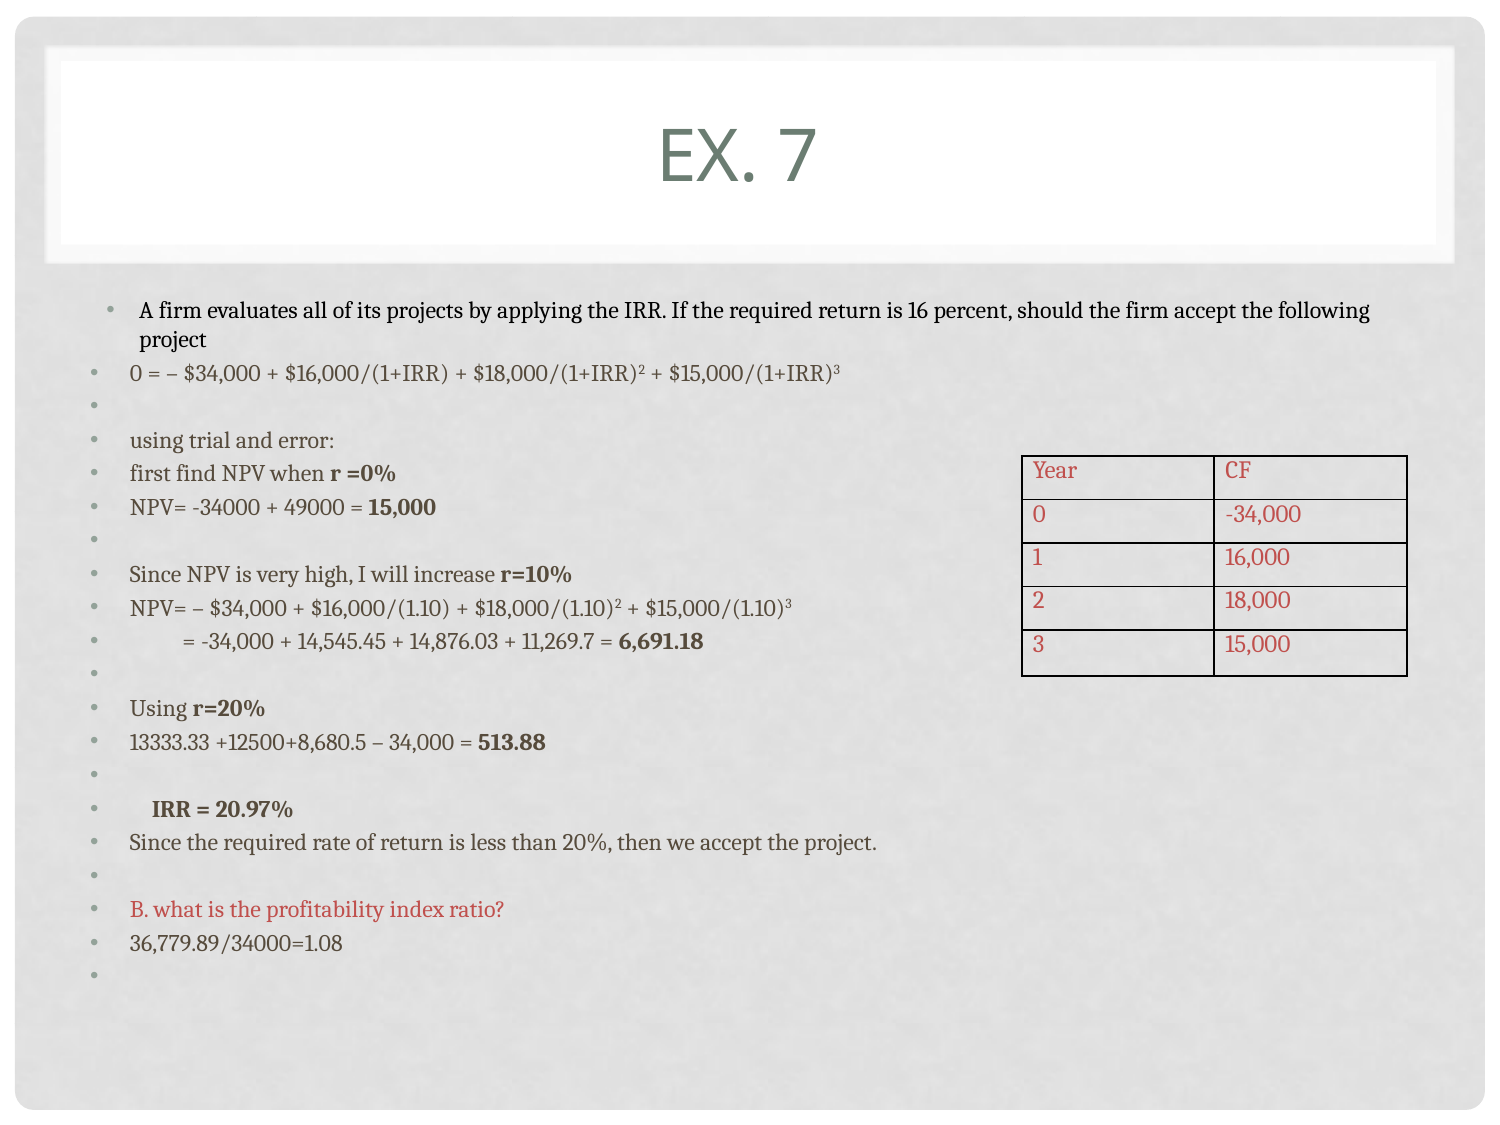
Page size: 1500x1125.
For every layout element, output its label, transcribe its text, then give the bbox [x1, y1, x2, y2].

table_header CF [1215, 457, 1406, 499]
table_cell -34,000 [1215, 500, 1406, 542]
table_cell 16,000 [1215, 544, 1406, 586]
table_cell 18,000 [1215, 587, 1406, 629]
table_cell 3 [1023, 631, 1213, 675]
table_header Year [1023, 457, 1213, 499]
table_cell 15,000 [1215, 631, 1406, 675]
list A firm evaluates all of its projects by applying the IRR. If the required return is 16 percent, should the firm accept the following project 0 = – $34,000 + $16,000/(1+IRR) + $18,000/(1+IRR)2 + $15,000/(1+IRR)3 using trial and error: first find NPV when r =0% NPV= -34000 + 49000 = 15,000 Since NPV is very high, I will increase r=10% NPV= – $34,000 + $16,000/(1.10) + $18,000/(1.10)2 + $15,000/(1.10)3 = -34,000 + 14,545.45 + 14,876.03 + 11,269.7 = 6,691.18 Using r=20% 13333.33 +12500+8,680.5 – 34,000 = 513.88 IRR = 20.97% Since the required rate of return is less than 20%, then we accept the project. B. what is the profitability index ratio? 36,779.89/34000=1.08 [75, 287, 1425, 1005]
table_cell 1 [1023, 544, 1213, 586]
table_cell 2 [1023, 587, 1213, 629]
title Ex. 7 [69, 66, 1425, 238]
table_cell 0 [1023, 500, 1213, 542]
